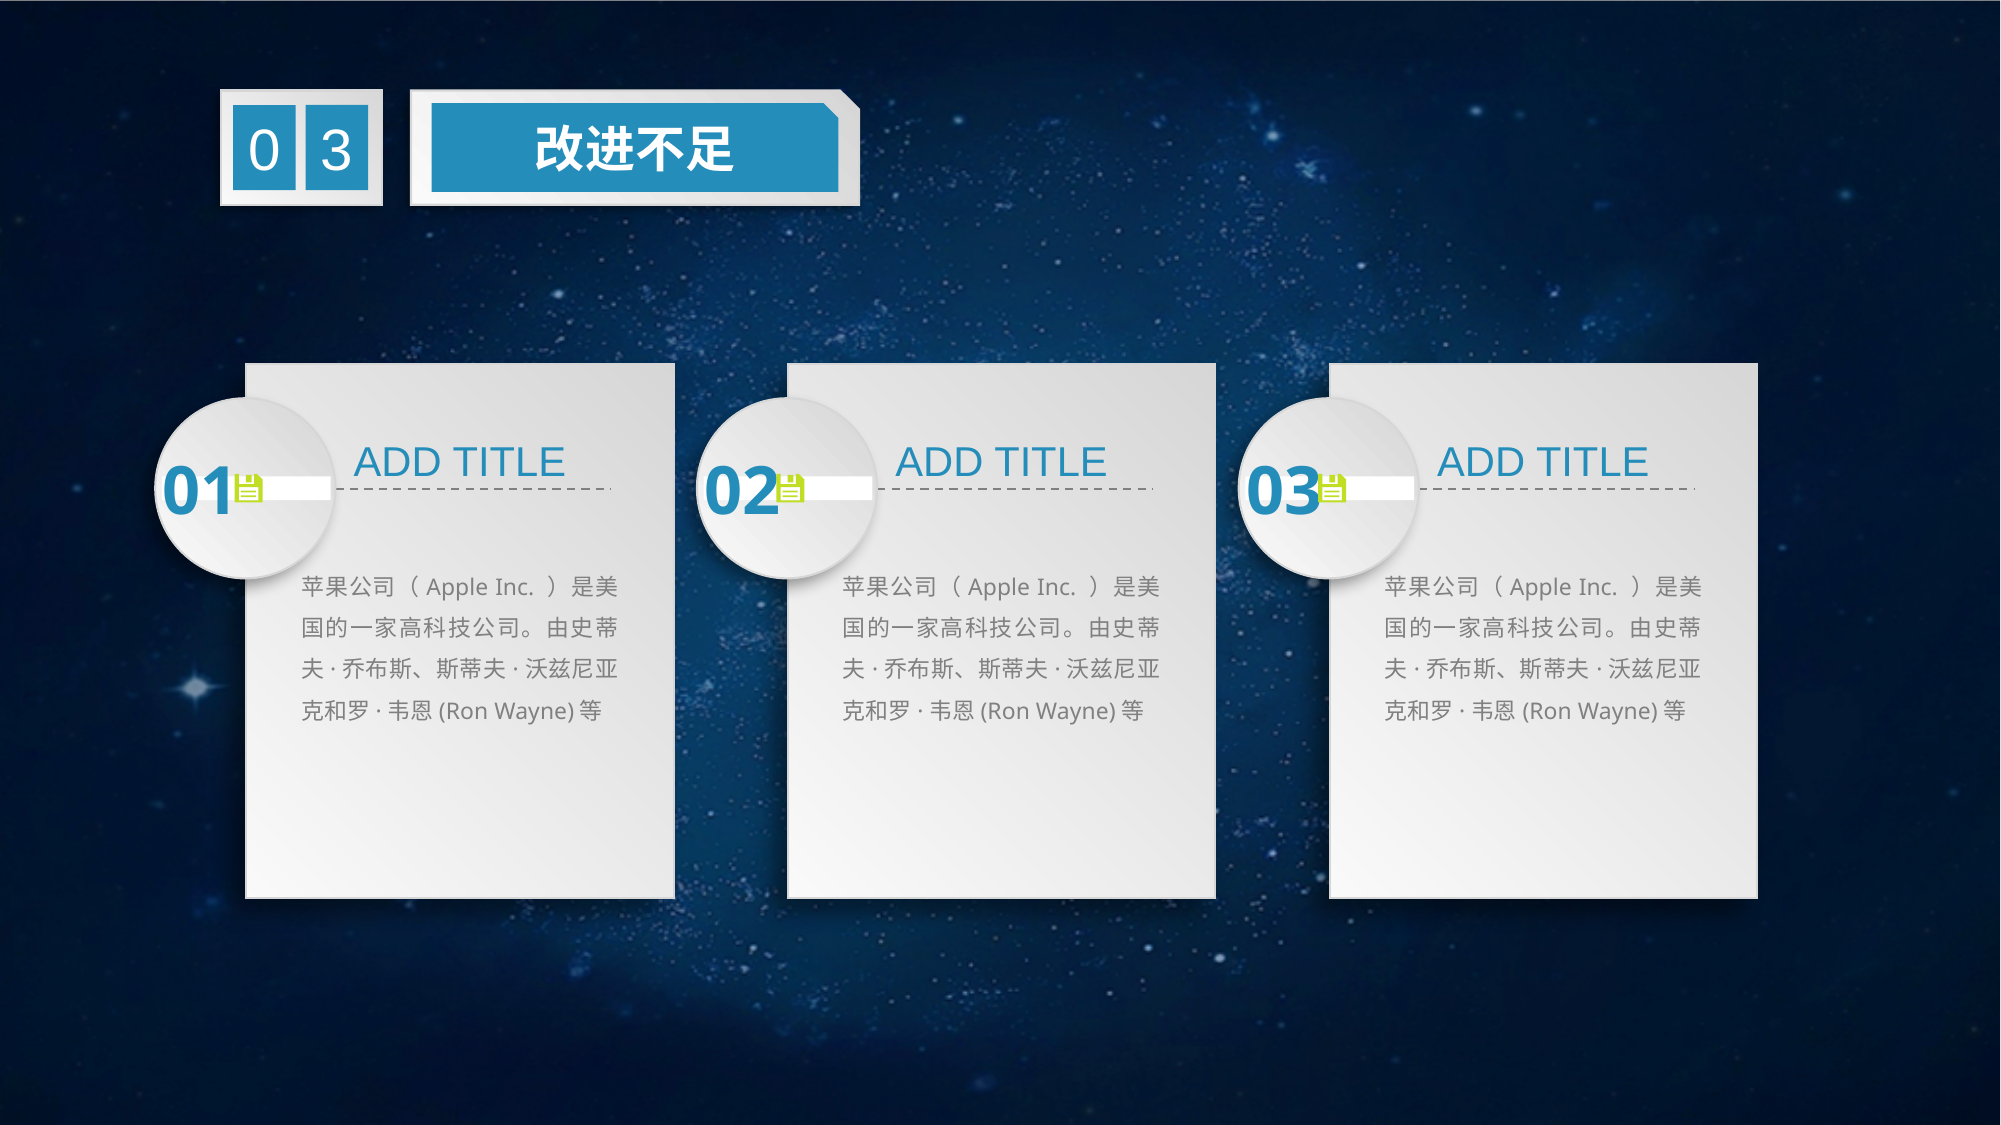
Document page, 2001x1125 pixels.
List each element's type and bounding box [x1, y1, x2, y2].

text_box [787, 364, 1216, 899]
text_box [246, 364, 674, 899]
picture [0, 0, 2001, 1125]
text_box [410, 90, 860, 205]
text_box [232, 104, 297, 191]
text_box [220, 89, 383, 206]
text_box [305, 104, 369, 191]
text_box [696, 398, 878, 579]
text_box [1329, 364, 1758, 899]
text_box [155, 398, 336, 579]
text_box [1237, 398, 1419, 579]
